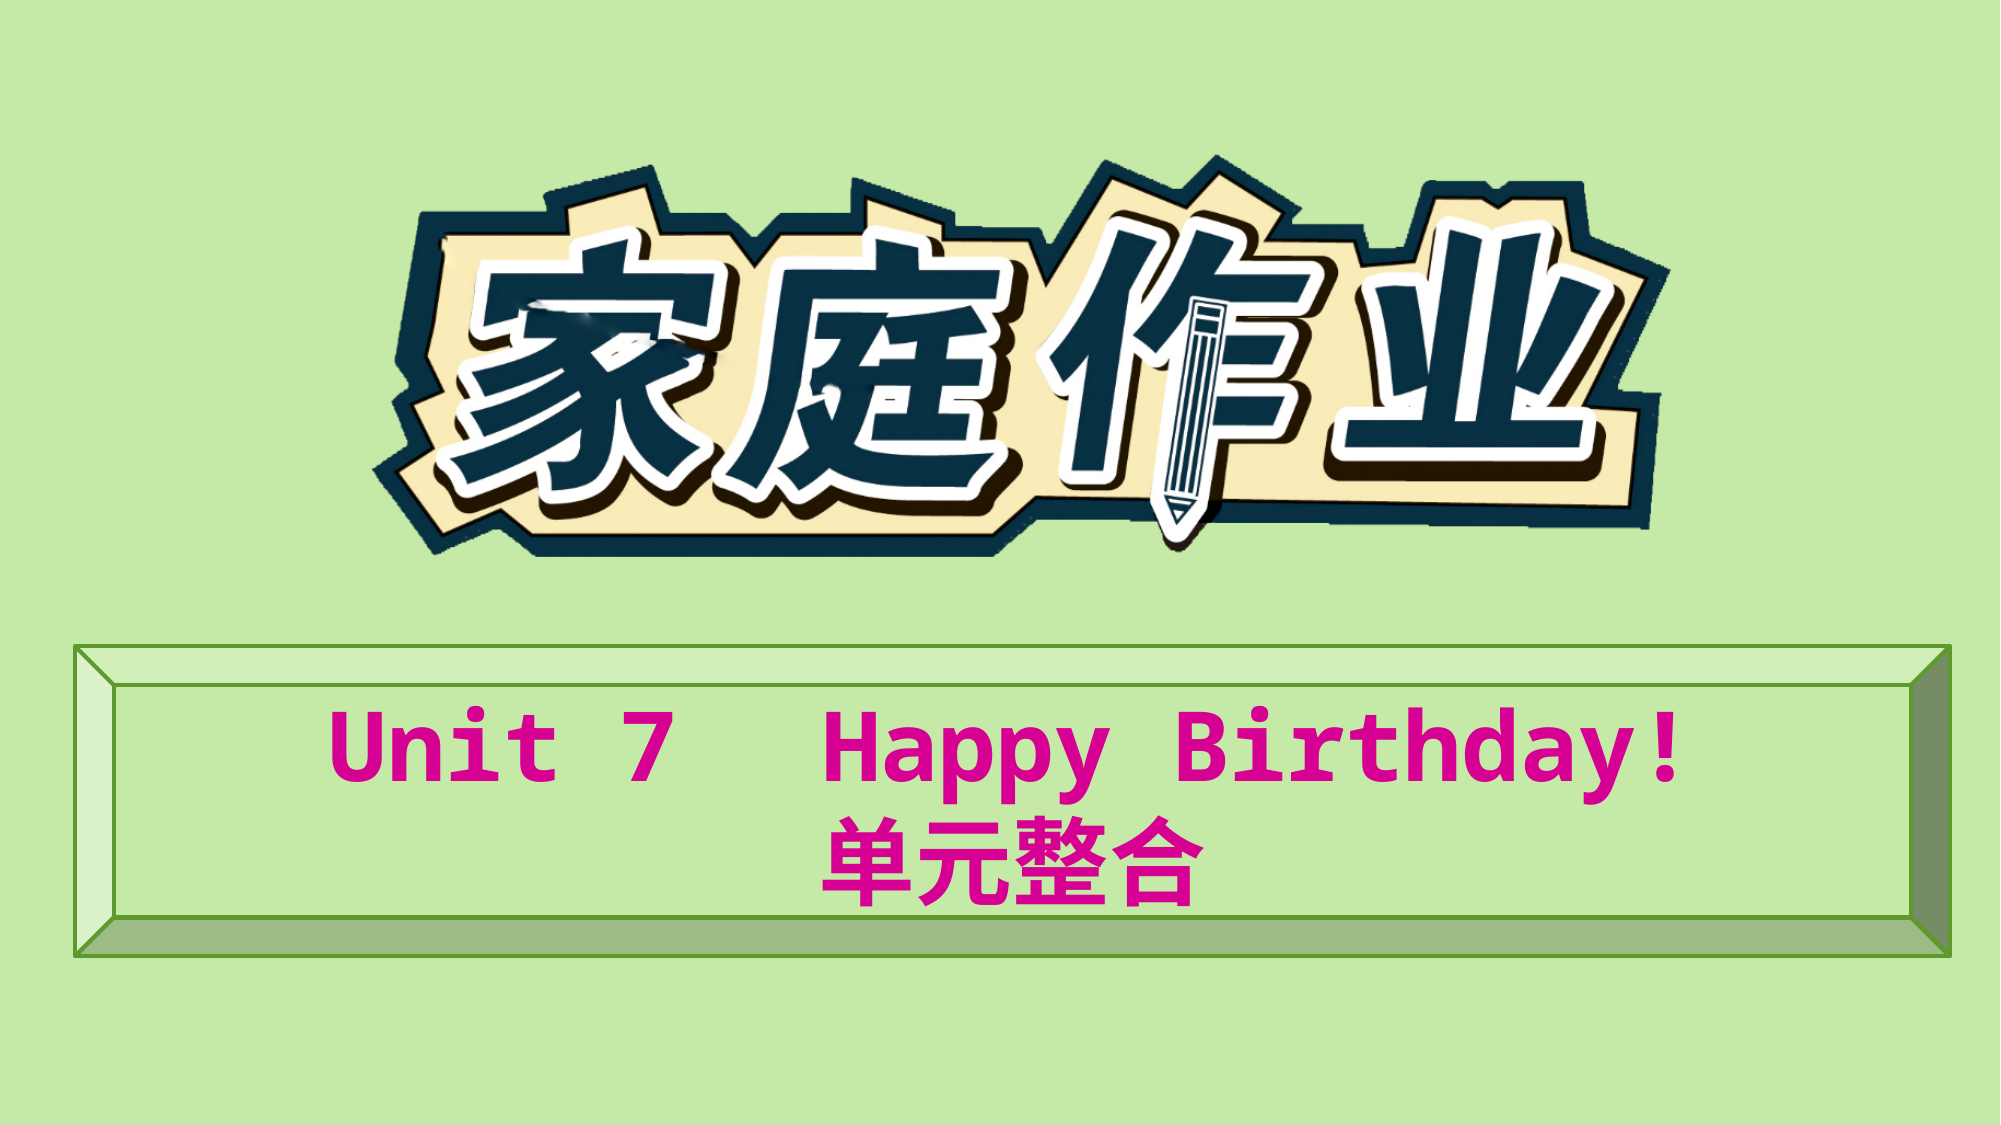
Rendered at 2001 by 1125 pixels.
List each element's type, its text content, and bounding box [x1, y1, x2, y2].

text_box Unit 7 Happy Birthday! 单元整合 [73, 644, 1952, 958]
picture [369, 87, 1675, 644]
